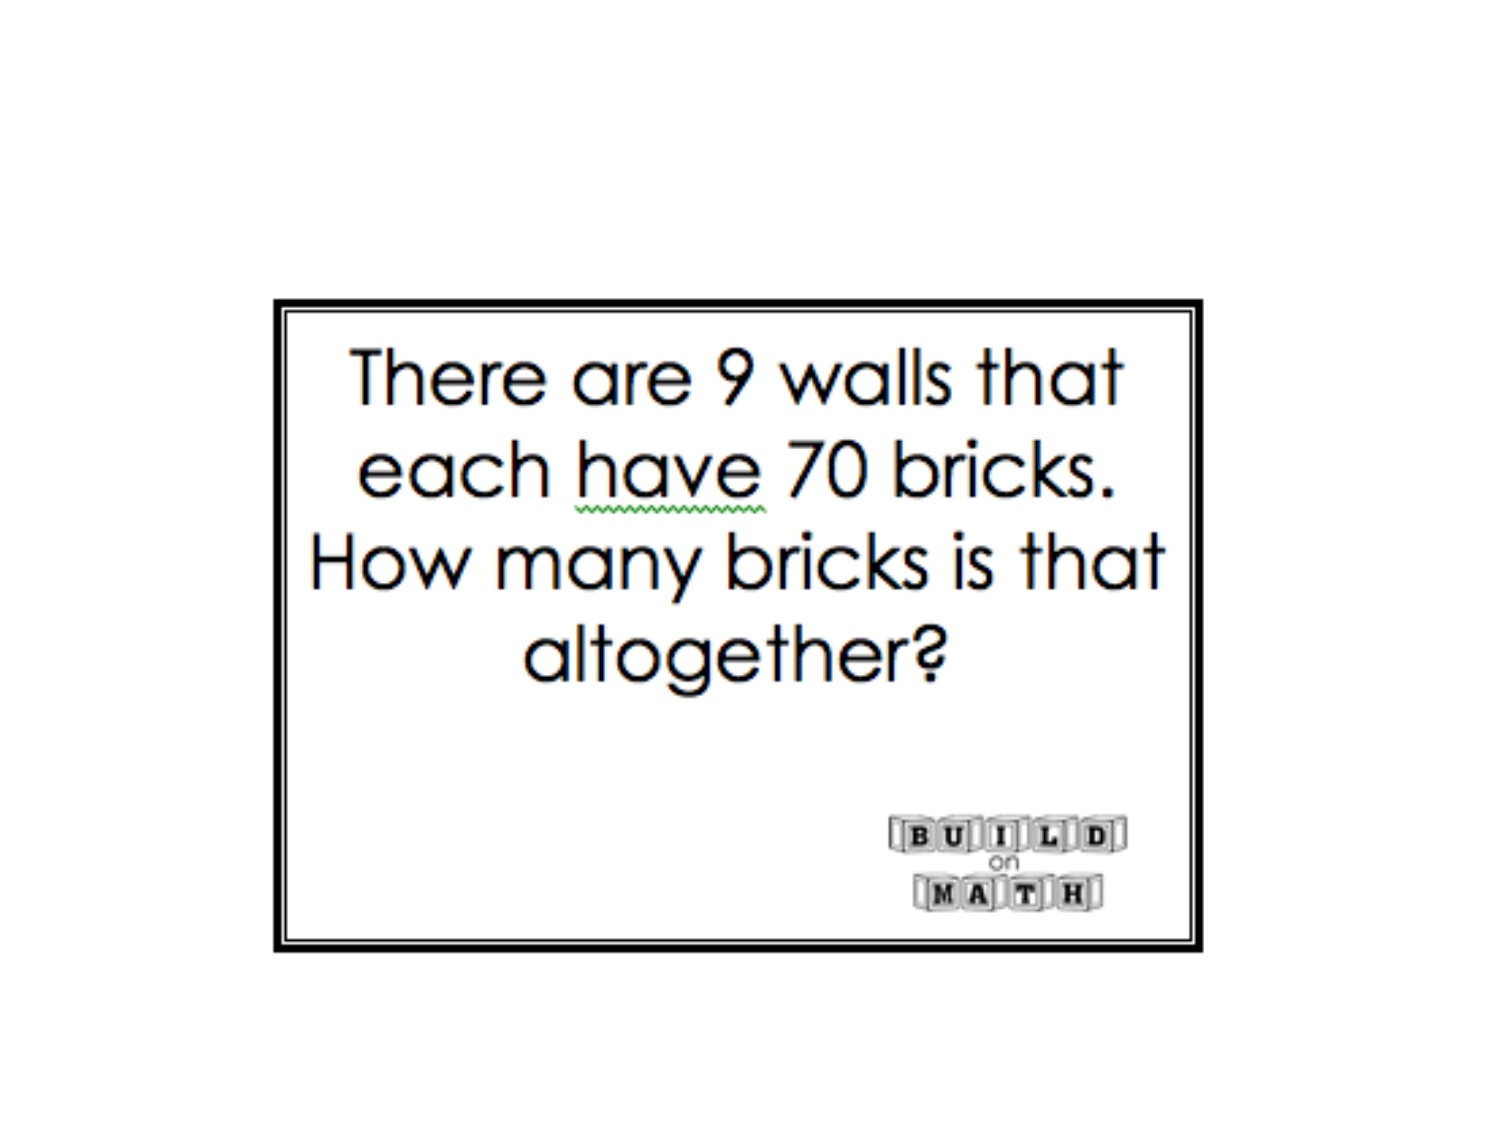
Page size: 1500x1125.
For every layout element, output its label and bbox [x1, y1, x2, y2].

list [74, 262, 1426, 1006]
